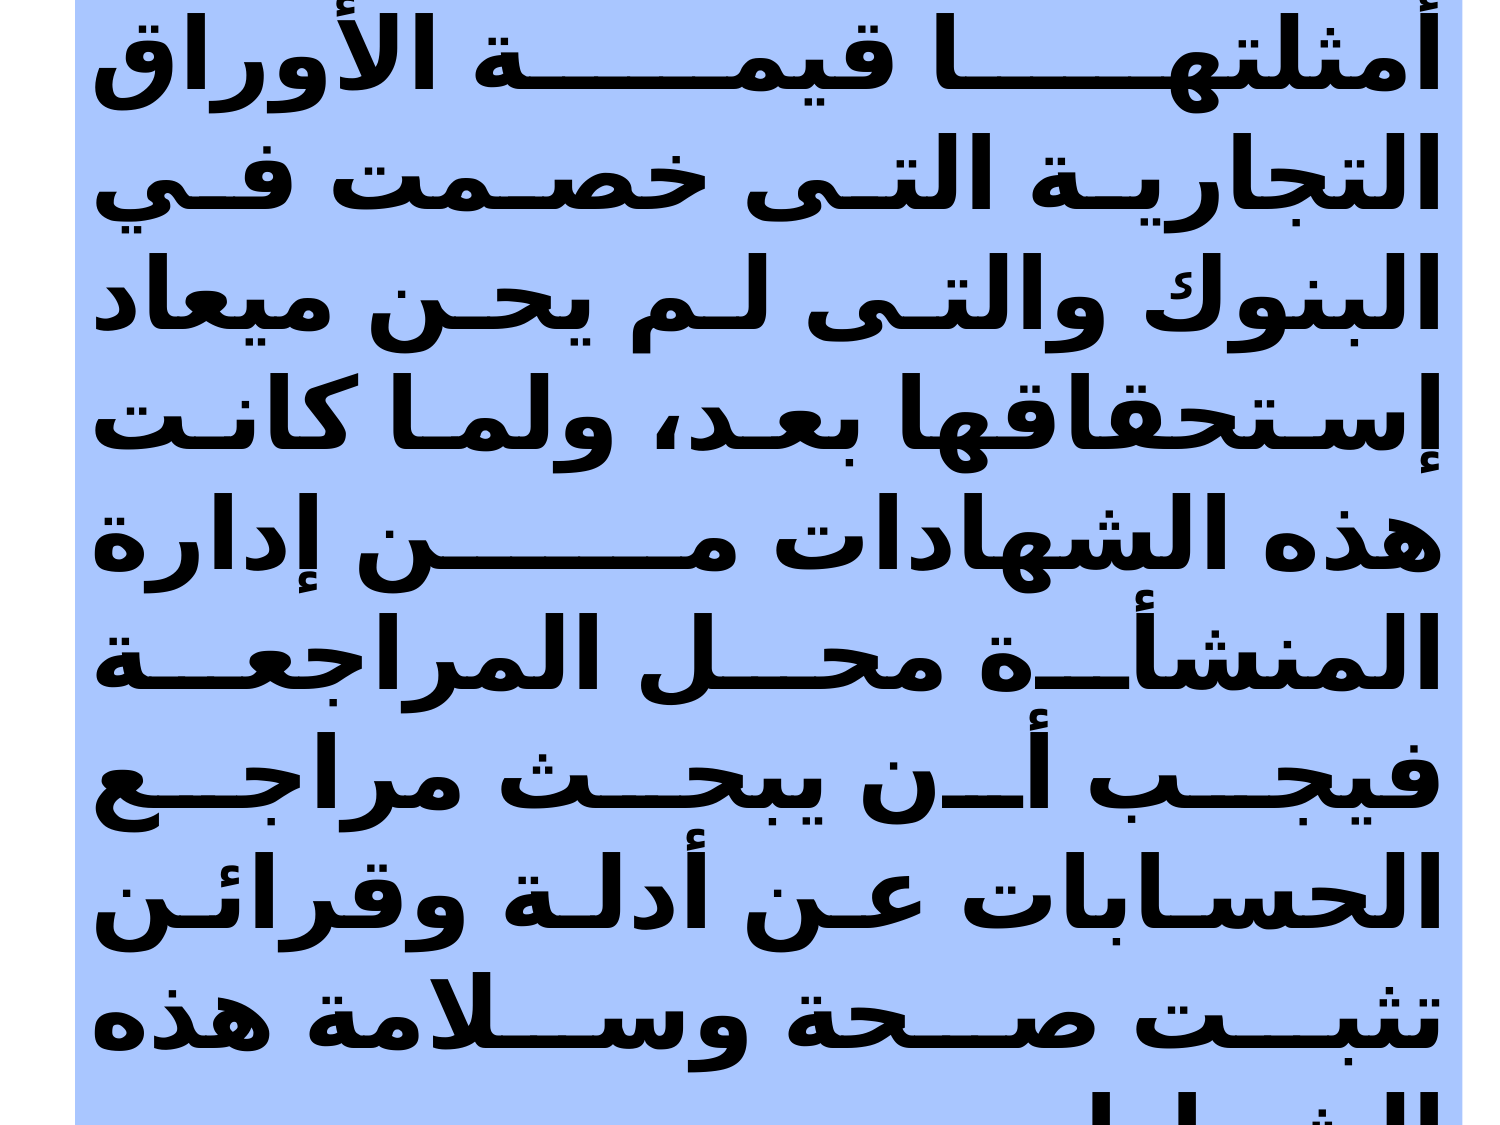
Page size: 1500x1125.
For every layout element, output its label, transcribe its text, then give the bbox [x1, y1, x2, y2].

text_box وشهادة الالتزامات المستقبلية والتى من أمثلتها قيمة الأوراق التجارية التى خصمت في البنوك والتى لم يحن ميعاد إستحقاقها بعد، ولما كانت هذه الشهادات من إدارة المنشأة محل المراجعة فيجب أن يبحث مراجع الحسابات عن أدلة وقرائن تثبت صحة وسلامة هذه الشهادات [75, 0, 1463, 1125]
